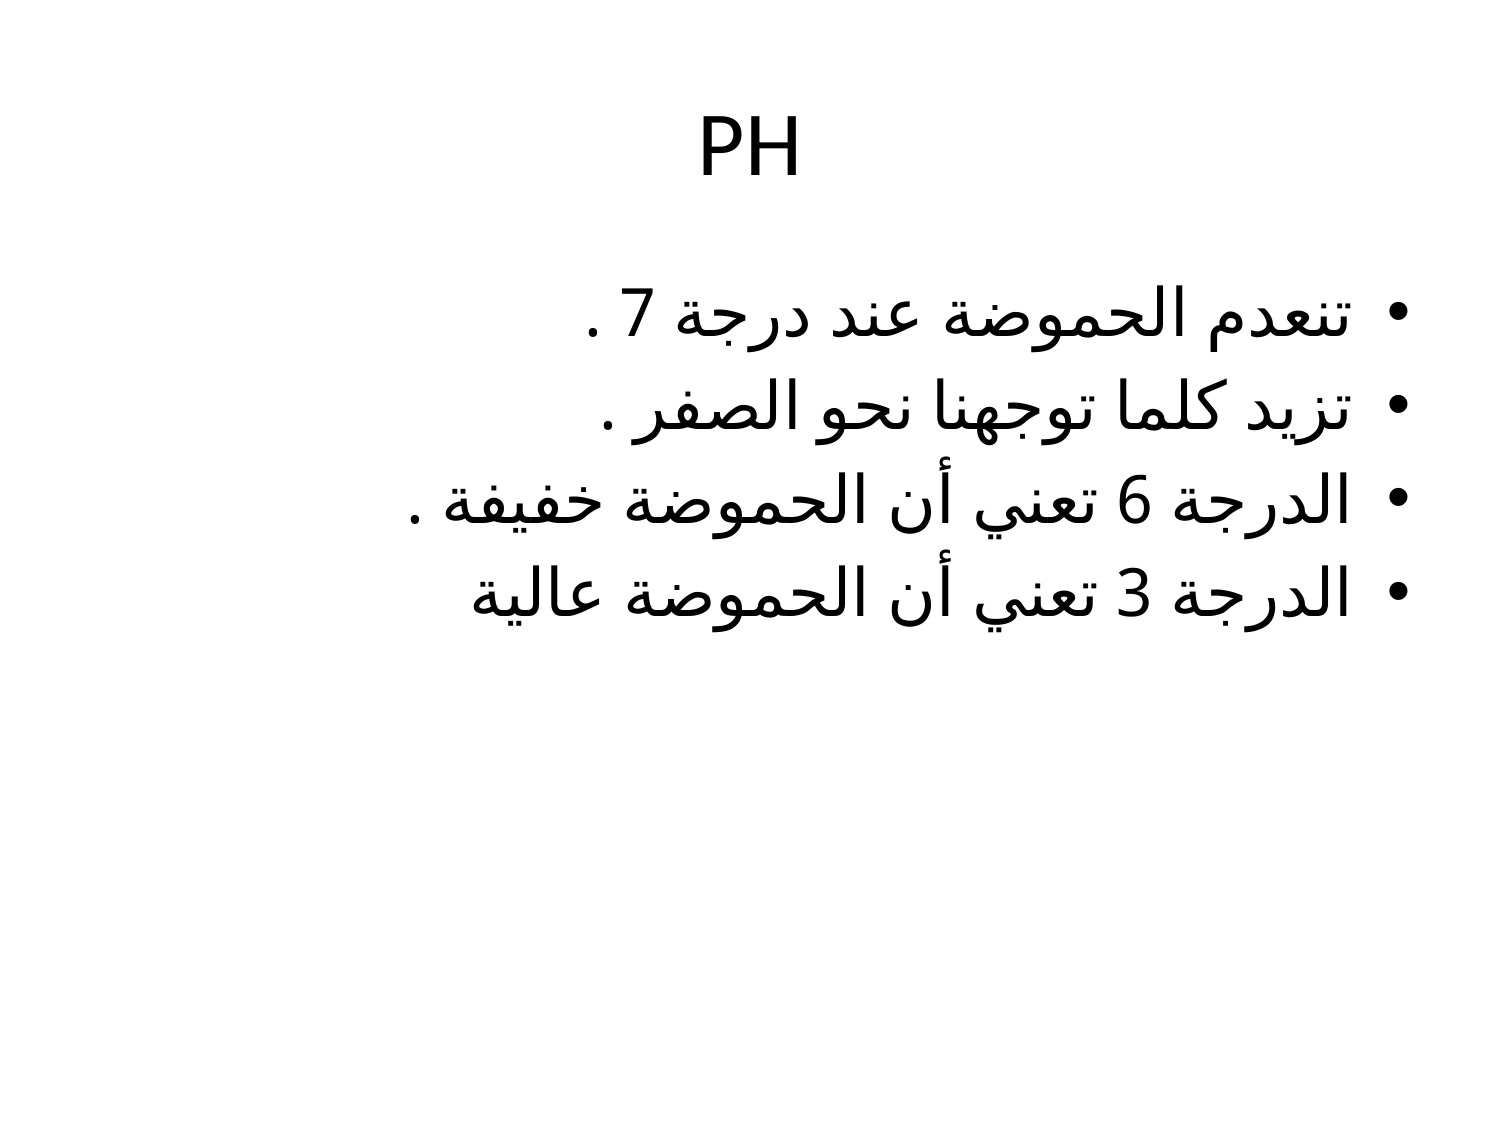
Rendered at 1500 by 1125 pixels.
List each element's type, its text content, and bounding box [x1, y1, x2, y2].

list تنعدم الحموضة عند درجة 7 . تزيد كلما توجهنا نحو الصفر . الدرجة 6 تعني أن الحموضة خفيفة . الدرجة 3 تعني أن الحموضة عالية [75, 262, 1425, 1005]
title PH [75, 45, 1425, 233]
